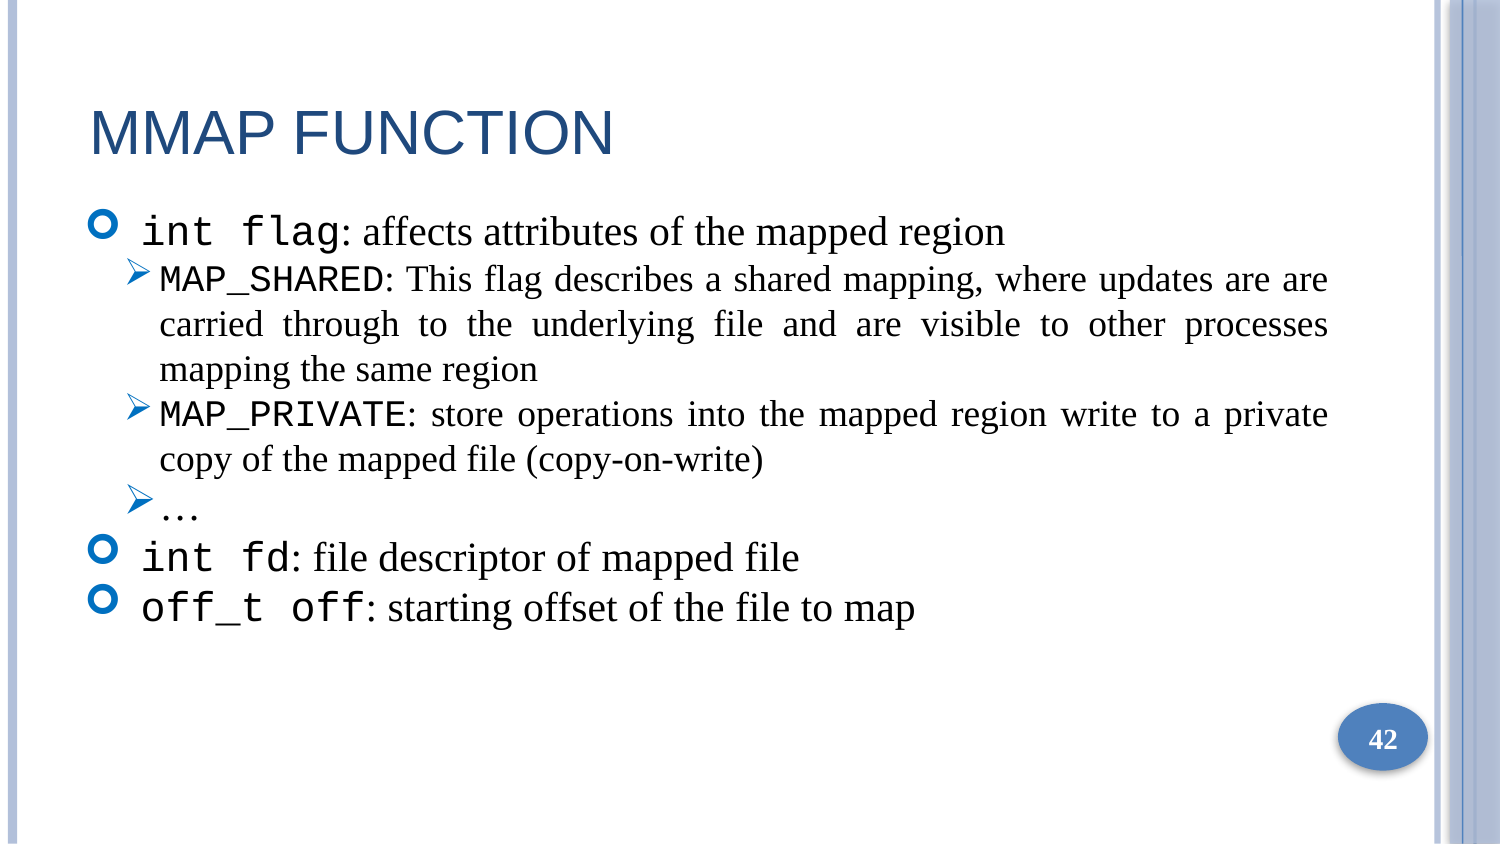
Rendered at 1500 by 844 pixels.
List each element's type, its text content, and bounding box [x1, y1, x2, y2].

slide_number 42 [1333, 705, 1434, 770]
text_box int flag: affects attributes of the mapped region MAP_SHARED: This flag describes a shared mapping, where updates are are carried through to the underlying file and are visible to other processes mapping the same region MAP_PRIVATE: store operations into the mapped region write to a private copy of the mapped file (copy-on-write) … int fd: file descriptor of mapped file off_t off: starting offset of the file to map [69, 196, 1345, 637]
title MMAP Function [75, 33, 1300, 175]
